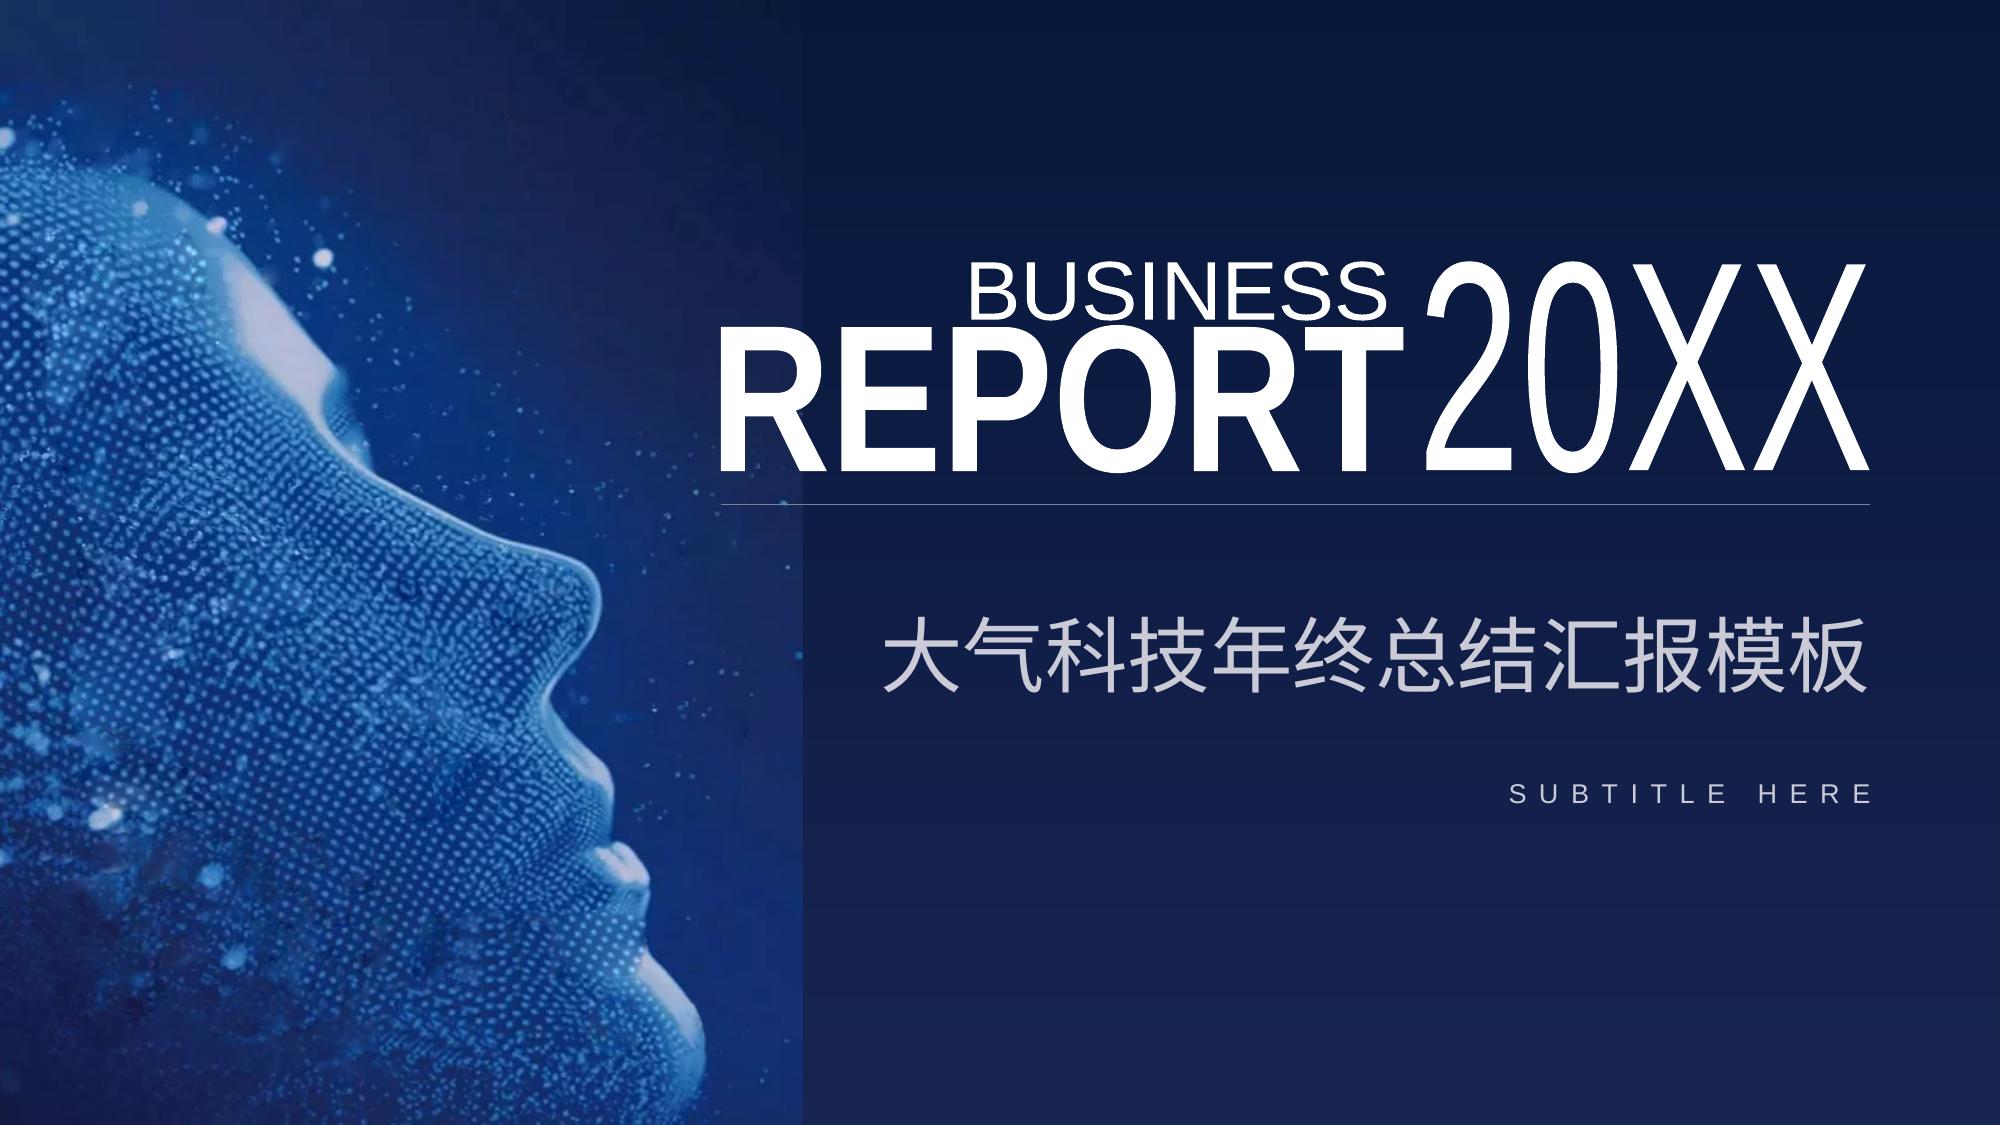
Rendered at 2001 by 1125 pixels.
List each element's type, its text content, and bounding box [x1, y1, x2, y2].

title 大气科技年终总结汇报模板 [837, 535, 1886, 766]
picture [0, 0, 803, 1125]
subtitle SUBTITLE HERE [837, 773, 1886, 817]
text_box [720, 261, 1870, 474]
